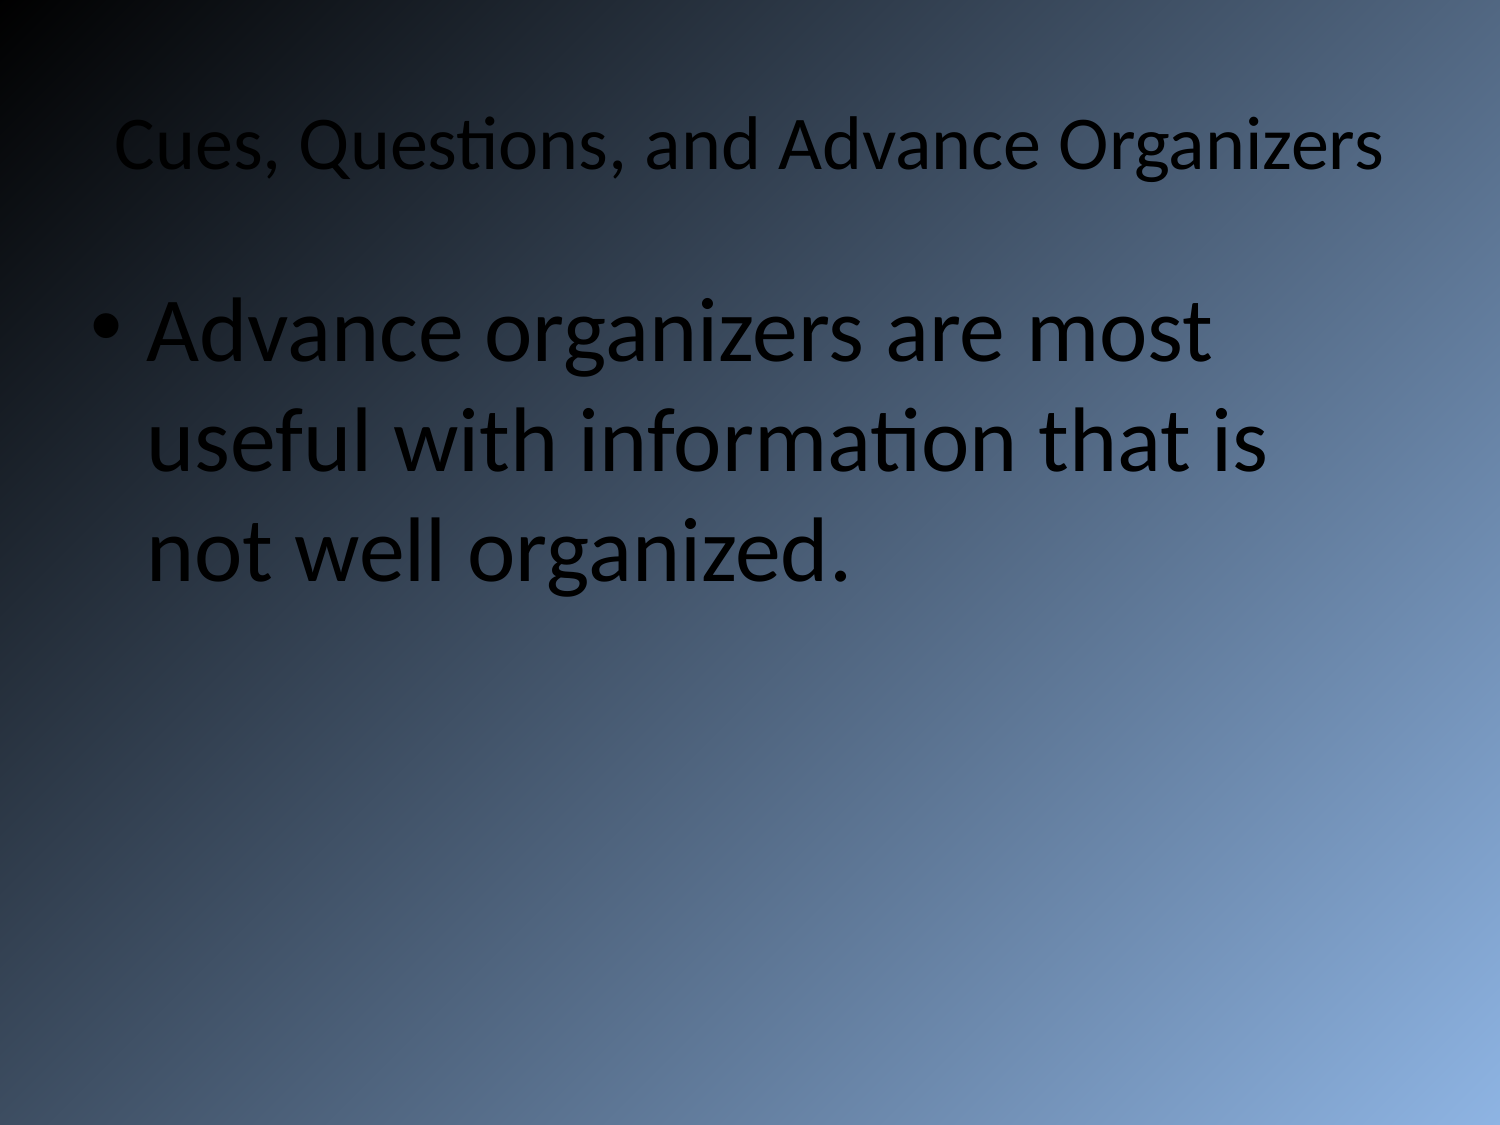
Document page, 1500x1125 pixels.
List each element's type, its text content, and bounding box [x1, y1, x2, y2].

title Cues, Questions, and Advance Organizers [75, 45, 1425, 233]
list Advance organizers are most useful with information that is not well organized. [75, 262, 1425, 1005]
